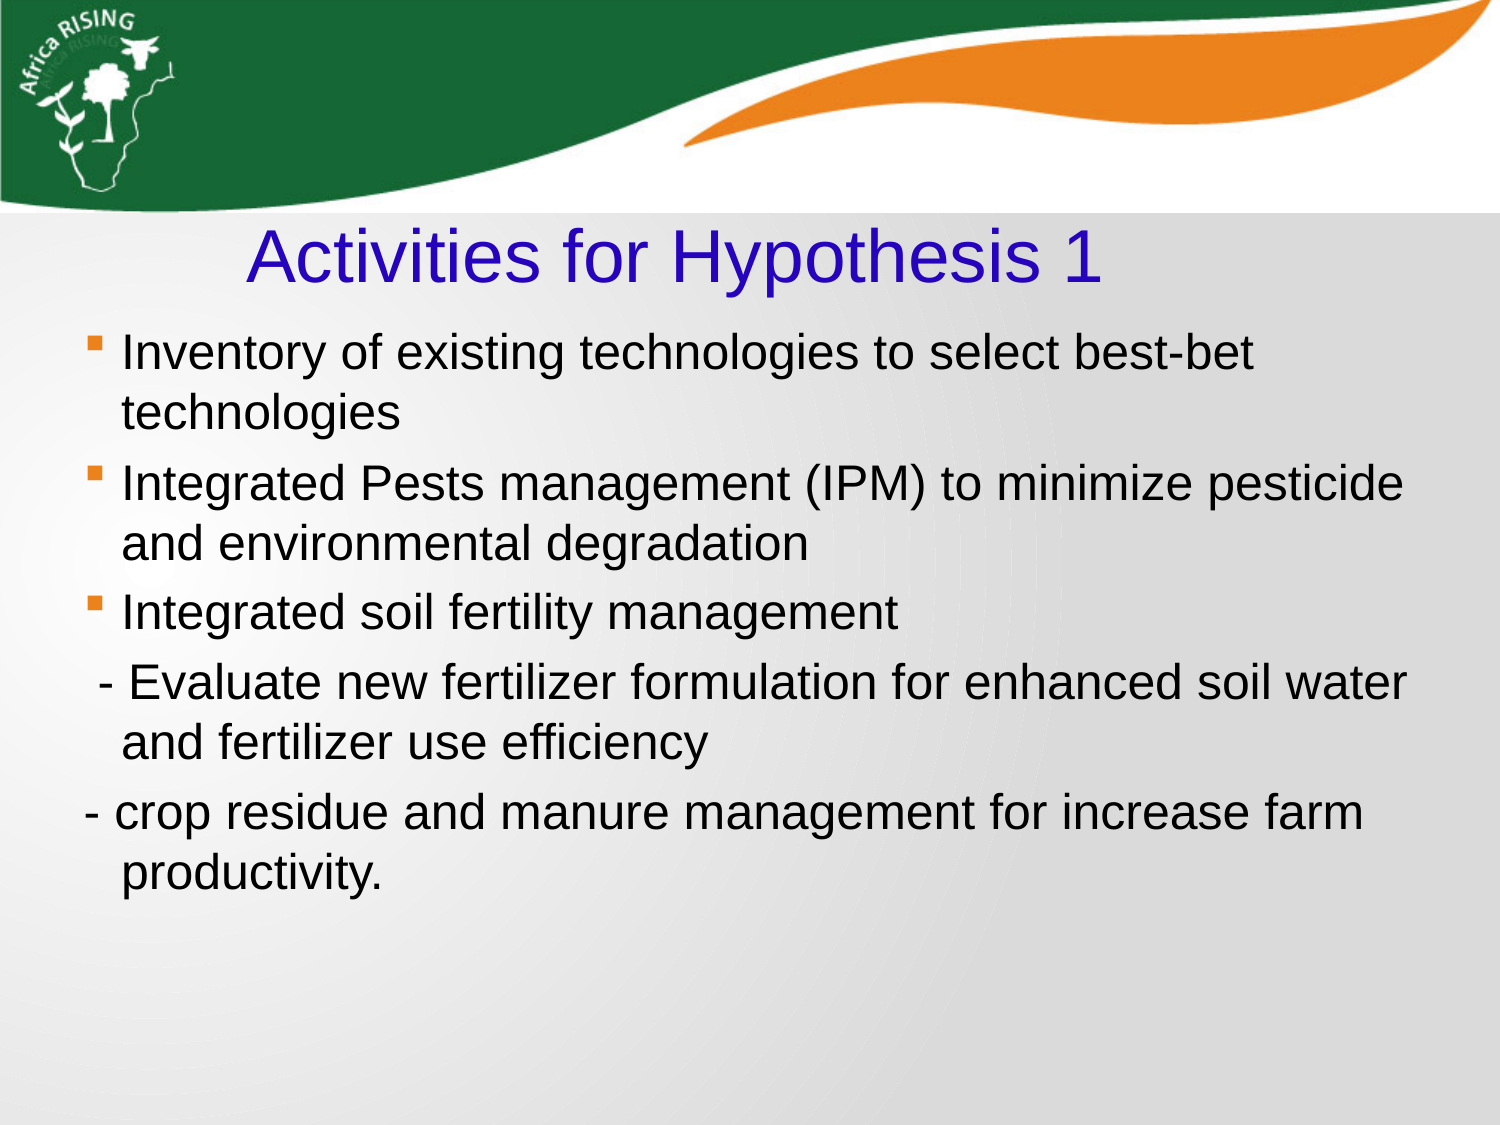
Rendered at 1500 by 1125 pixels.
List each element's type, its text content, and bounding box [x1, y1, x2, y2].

picture [0, 0, 1500, 213]
list Activities for Hypothesis 1 [212, 200, 1350, 300]
list Inventory of existing technologies to select best-bet technologies Integrated Pests management (IPM) to minimize pesticide and environmental degradation Integrated soil fertility management - Evaluate new fertilizer formulation for enhanced soil water and fertilizer use efficiency - crop residue and manure management for increase farm productivity. [50, 312, 1475, 1050]
